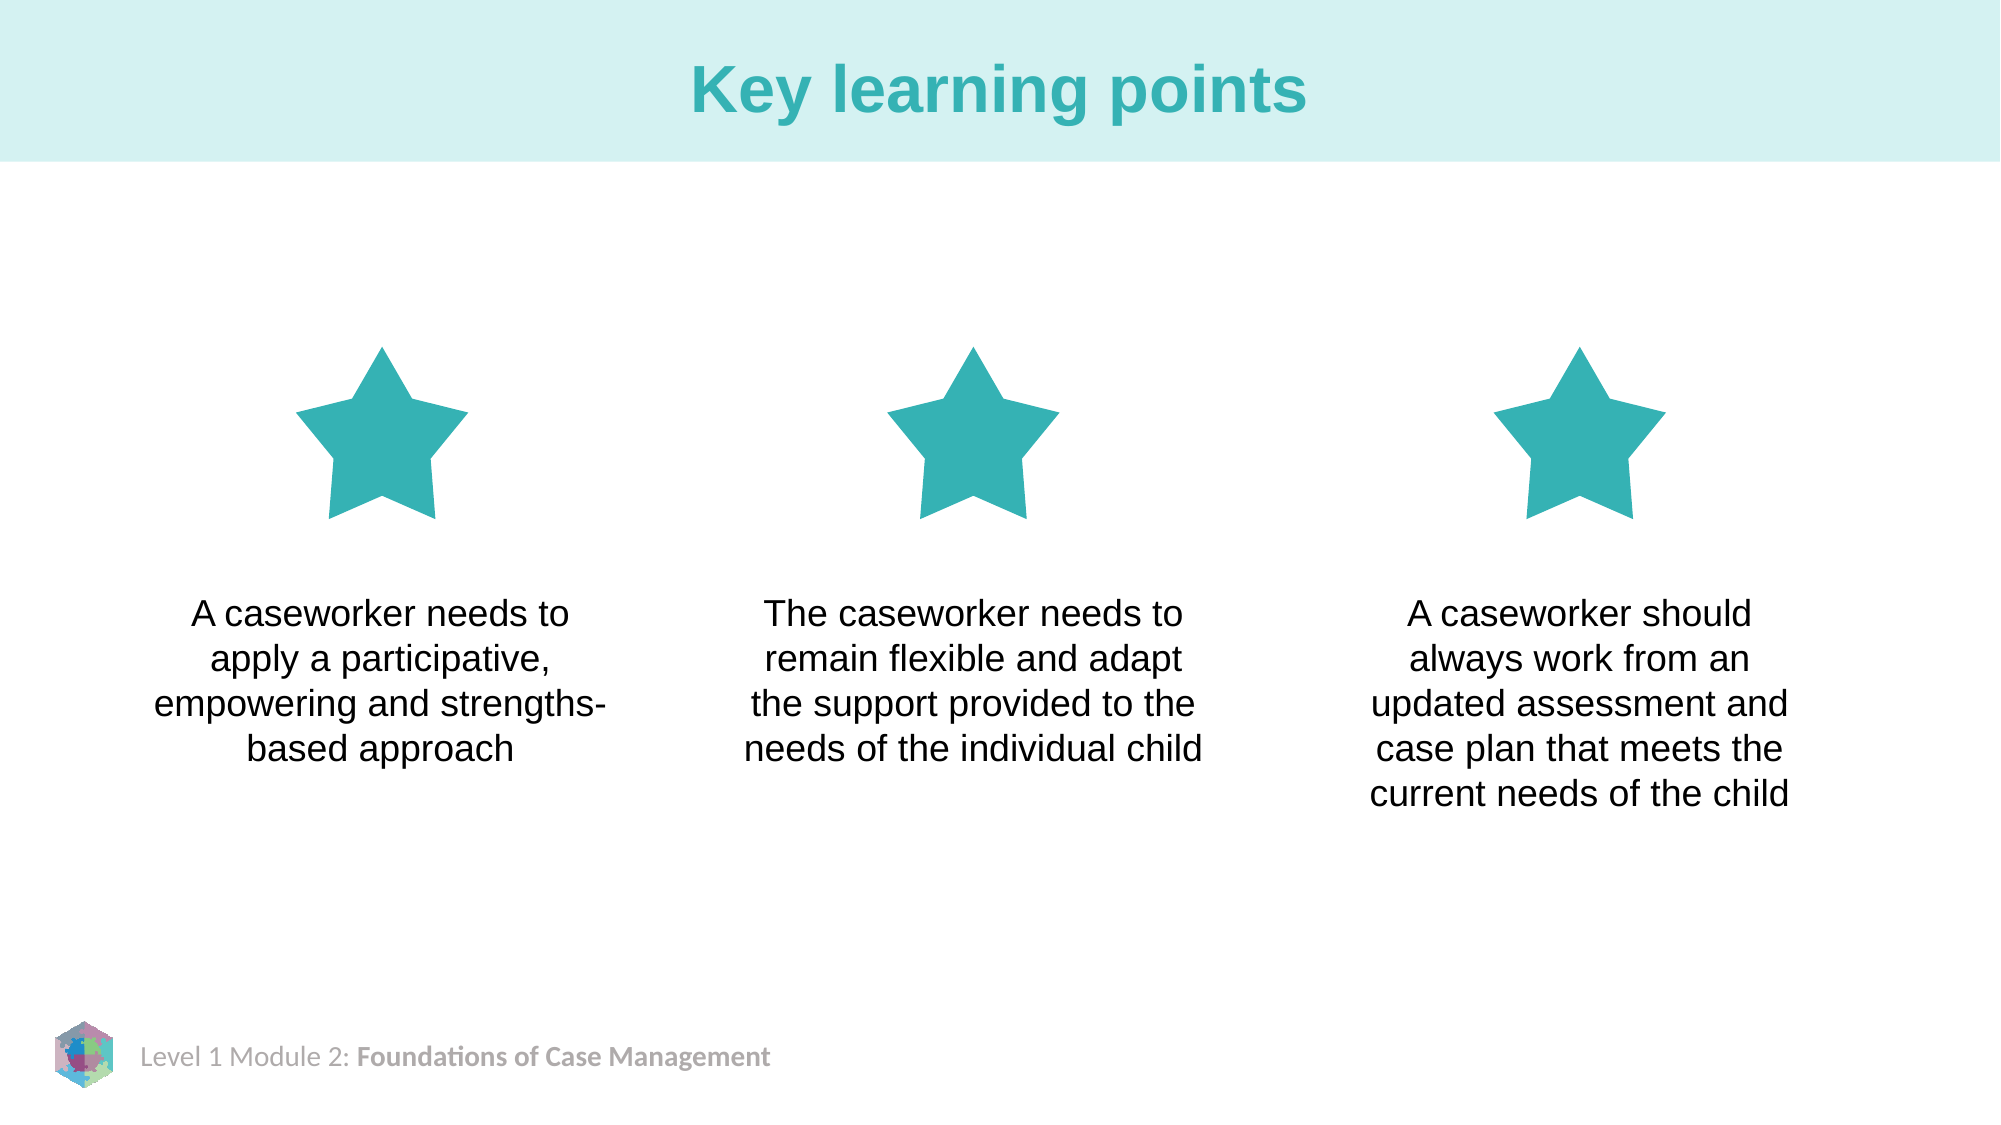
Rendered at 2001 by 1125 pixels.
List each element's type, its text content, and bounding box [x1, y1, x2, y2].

title Key learning points [137, 19, 1863, 163]
text_box A caseworker should always work from an updated assessment and case plan that meets the current needs of the child [1331, 580, 1829, 821]
text_box [294, 344, 471, 521]
text_box The caseworker needs to remain flexible and adapt the support provided to the needs of the individual child [722, 580, 1224, 776]
text_box A caseworker needs to apply a participative, empowering and strengths-based approach [129, 580, 631, 776]
picture [55, 1021, 113, 1088]
text_box [885, 344, 1062, 521]
text_box [1491, 344, 1668, 521]
